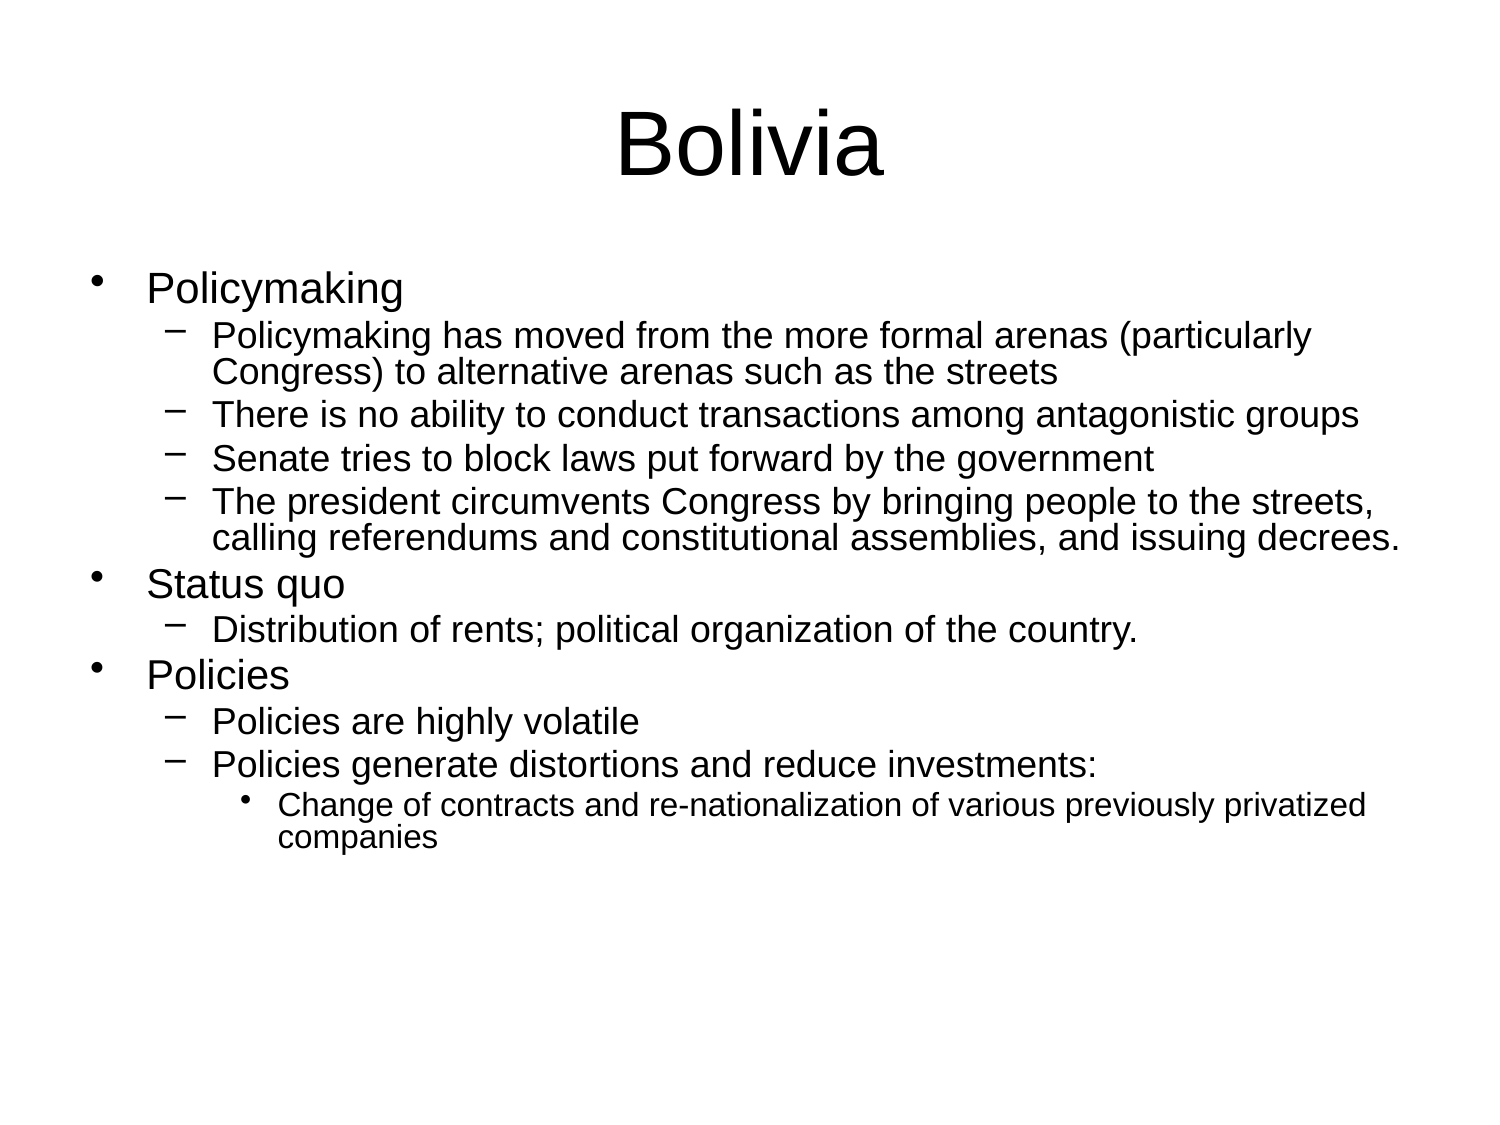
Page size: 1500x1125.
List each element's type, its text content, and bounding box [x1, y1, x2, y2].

title Bolivia [74, 44, 1426, 233]
list Policymaking Policymaking has moved from the more formal arenas (particularly Congress) to alternative arenas such as the streets There is no ability to conduct transactions among antagonistic groups Senate tries to block laws put forward by the government The president circumvents Congress by bringing people to the streets, calling referendums and constitutional assemblies, and issuing decrees. Status quo Distribution of rents; political organization of the country. Policies Policies are highly volatile Policies generate distortions and reduce investments: Change of contracts and re-nationalization of various previously privatized companies [74, 262, 1426, 1006]
